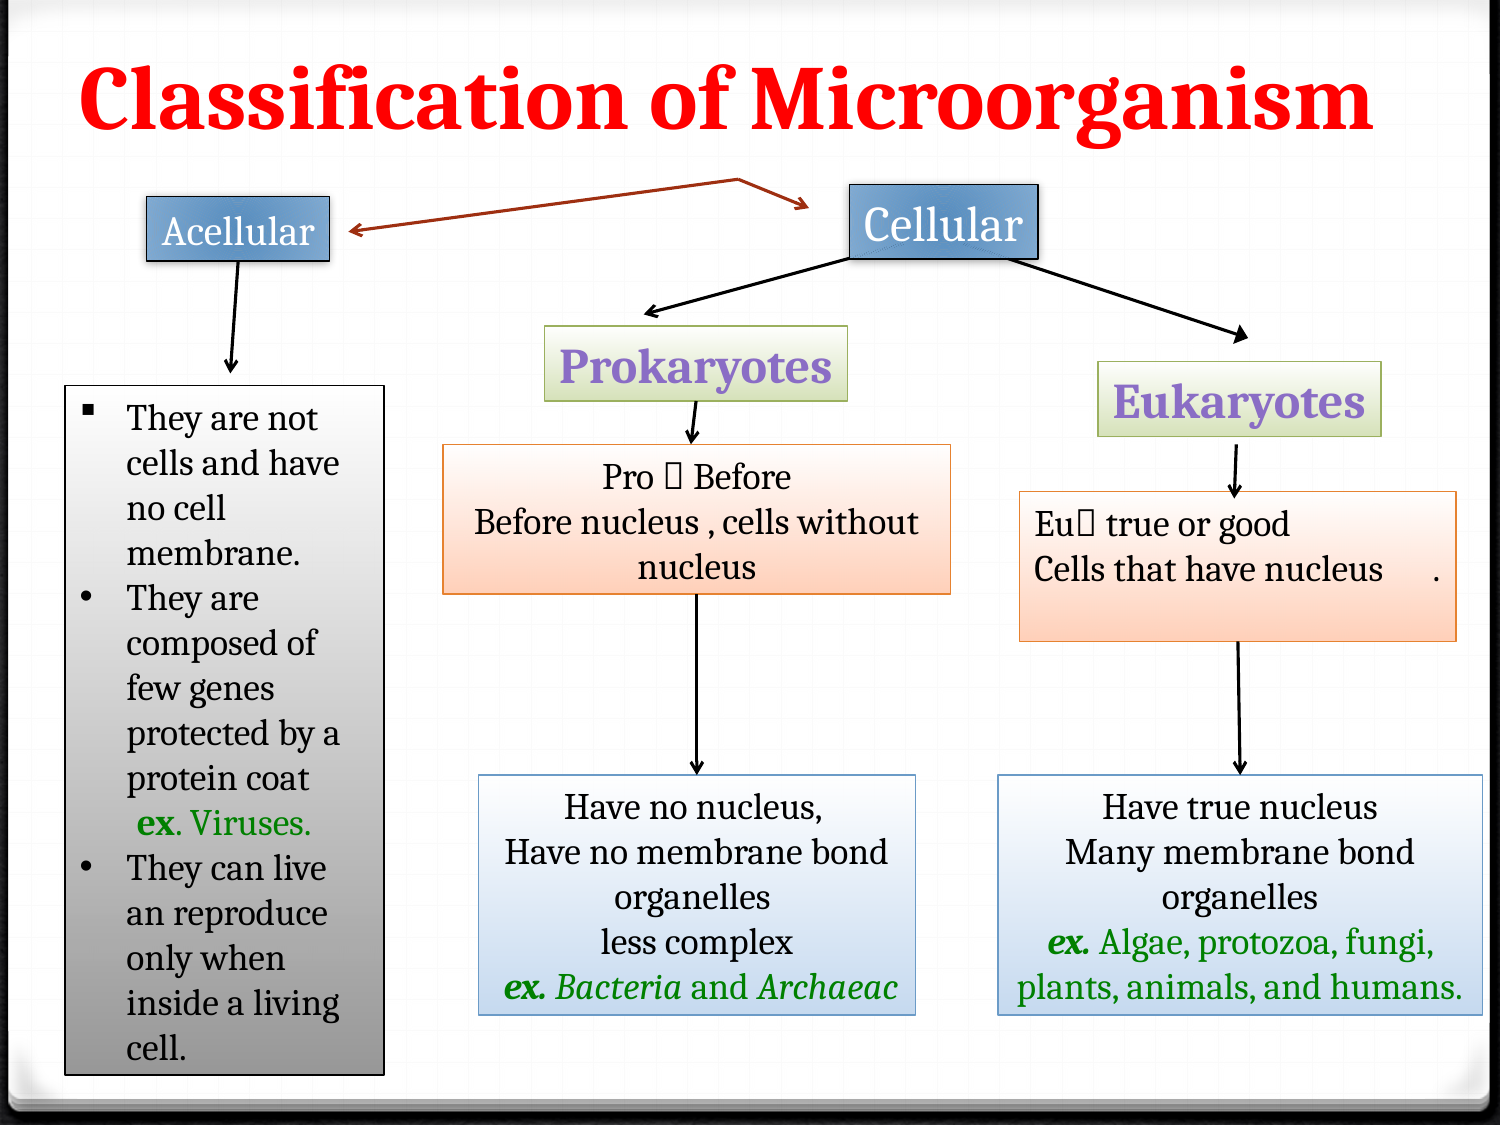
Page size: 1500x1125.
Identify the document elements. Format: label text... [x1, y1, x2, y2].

text_box Prokaryotes [544, 325, 848, 402]
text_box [962, 243, 1249, 339]
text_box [229, 261, 239, 374]
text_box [348, 179, 739, 232]
text_box Eu true or good Cells that have nucleus . [1019, 491, 1457, 642]
text_box Cellular [849, 184, 1039, 260]
text_box Acellular [146, 196, 330, 262]
text_box Have no nucleus, Have no membrane bond organelles less complex ex. Bacteria and Archaeac [478, 774, 916, 1016]
title Classification of Microorganism [29, 7, 1447, 180]
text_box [690, 401, 697, 445]
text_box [742, 179, 810, 209]
text_box Pro  Before Before nucleus , cells without nucleus [442, 444, 951, 595]
text_box Have true nucleus Many membrane bond organelles ex. Algae, protozoa, fungi, plants, animals, and humans. [997, 774, 1483, 1016]
text_box Eukaryotes [1097, 361, 1382, 437]
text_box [643, 243, 904, 315]
text_box They are not cells and have no cell membrane. They are composed of few genes protected by a protein coat ex. Viruses. They can live an reproduce only when inside a living cell. [64, 385, 385, 1076]
picture [0, 0, 1500, 1125]
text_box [1233, 444, 1237, 499]
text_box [1237, 642, 1241, 776]
